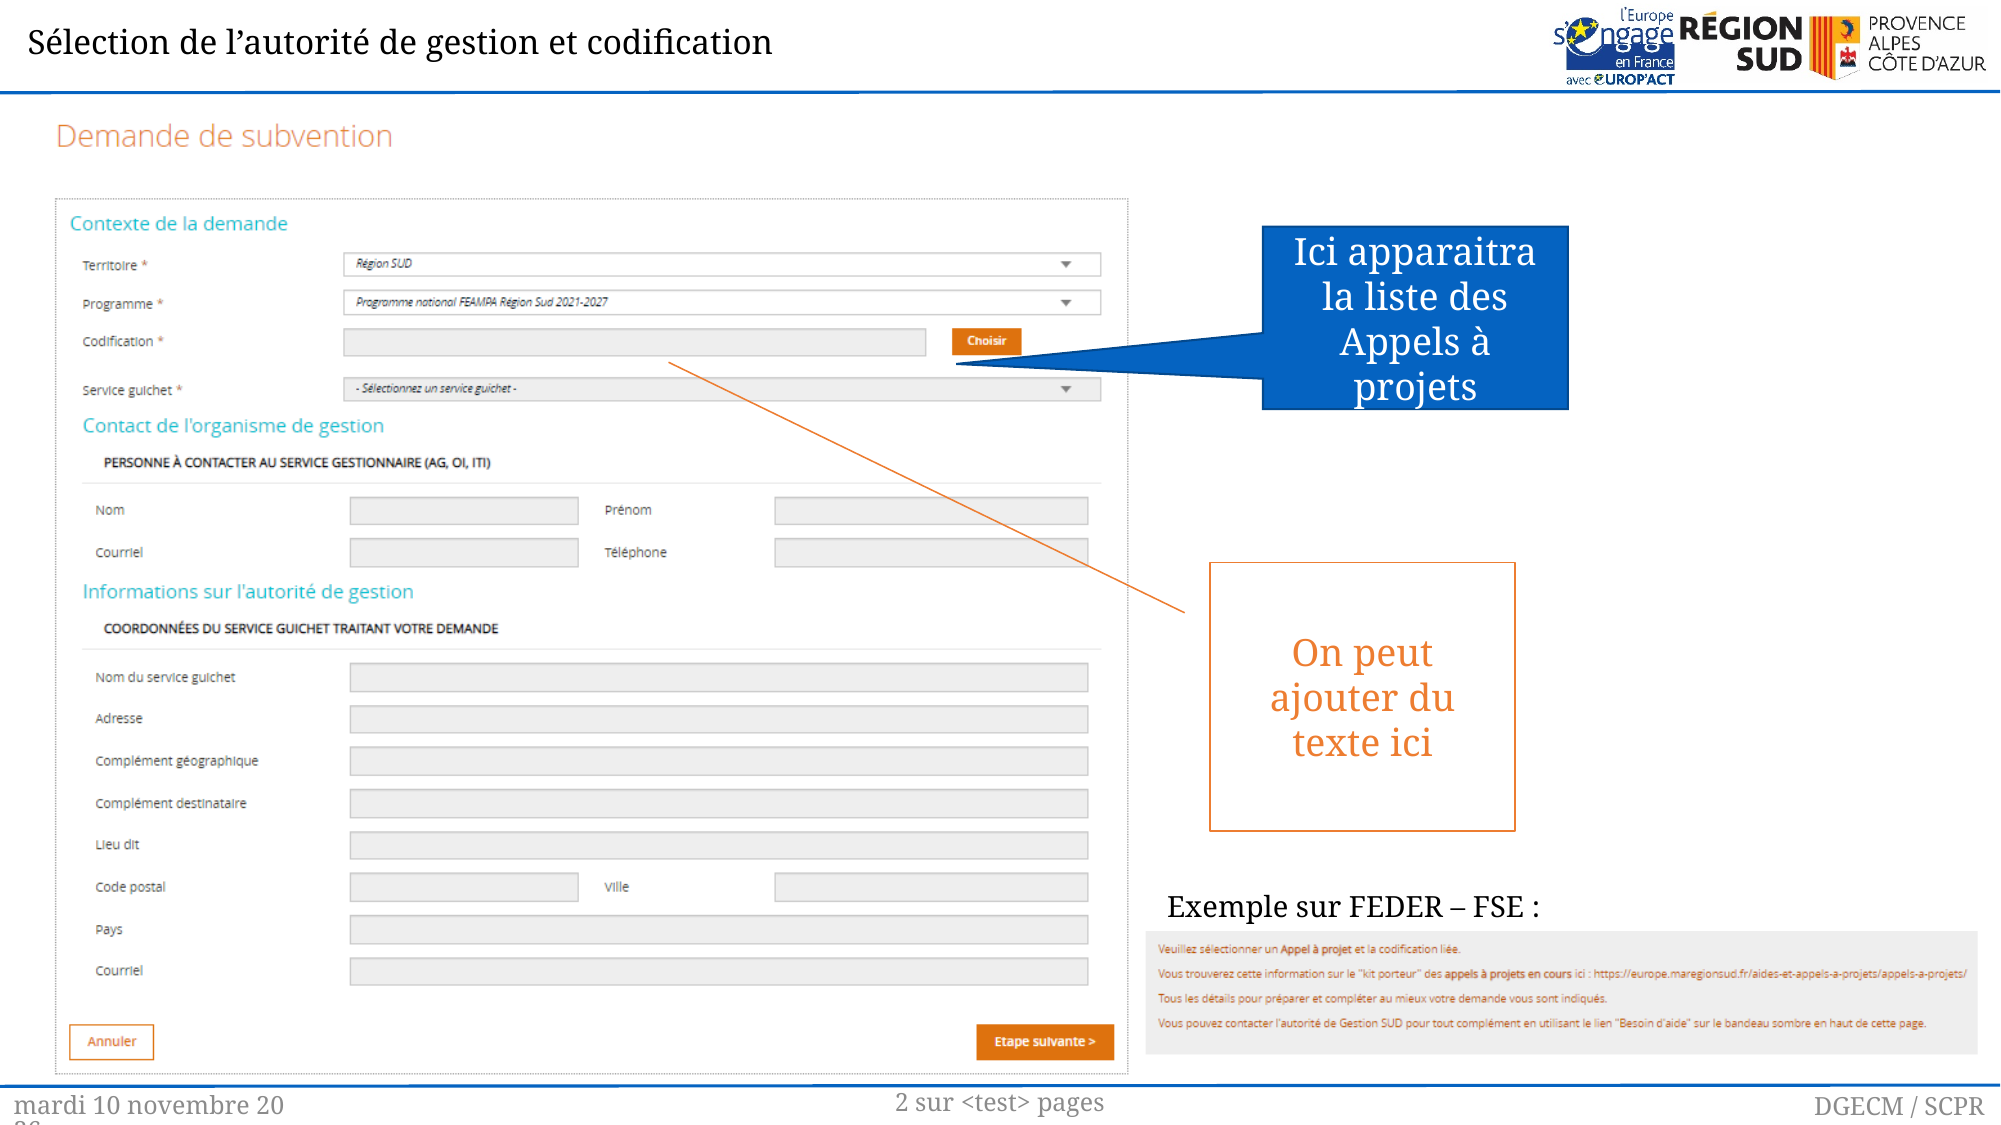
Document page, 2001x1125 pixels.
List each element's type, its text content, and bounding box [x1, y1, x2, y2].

picture [1549, 3, 1988, 89]
picture [1145, 931, 1978, 1057]
text_box Ici apparaitra la liste des Appels à projets [1135, 225, 1569, 411]
picture [41, 116, 1135, 1081]
text_box Exemple sur FEDER – FSE : [1152, 880, 1556, 931]
text_box On peut ajouter du texte ici [1210, 562, 1516, 831]
title Sélection de l’autorité de gestion et codification [12, 17, 1550, 71]
